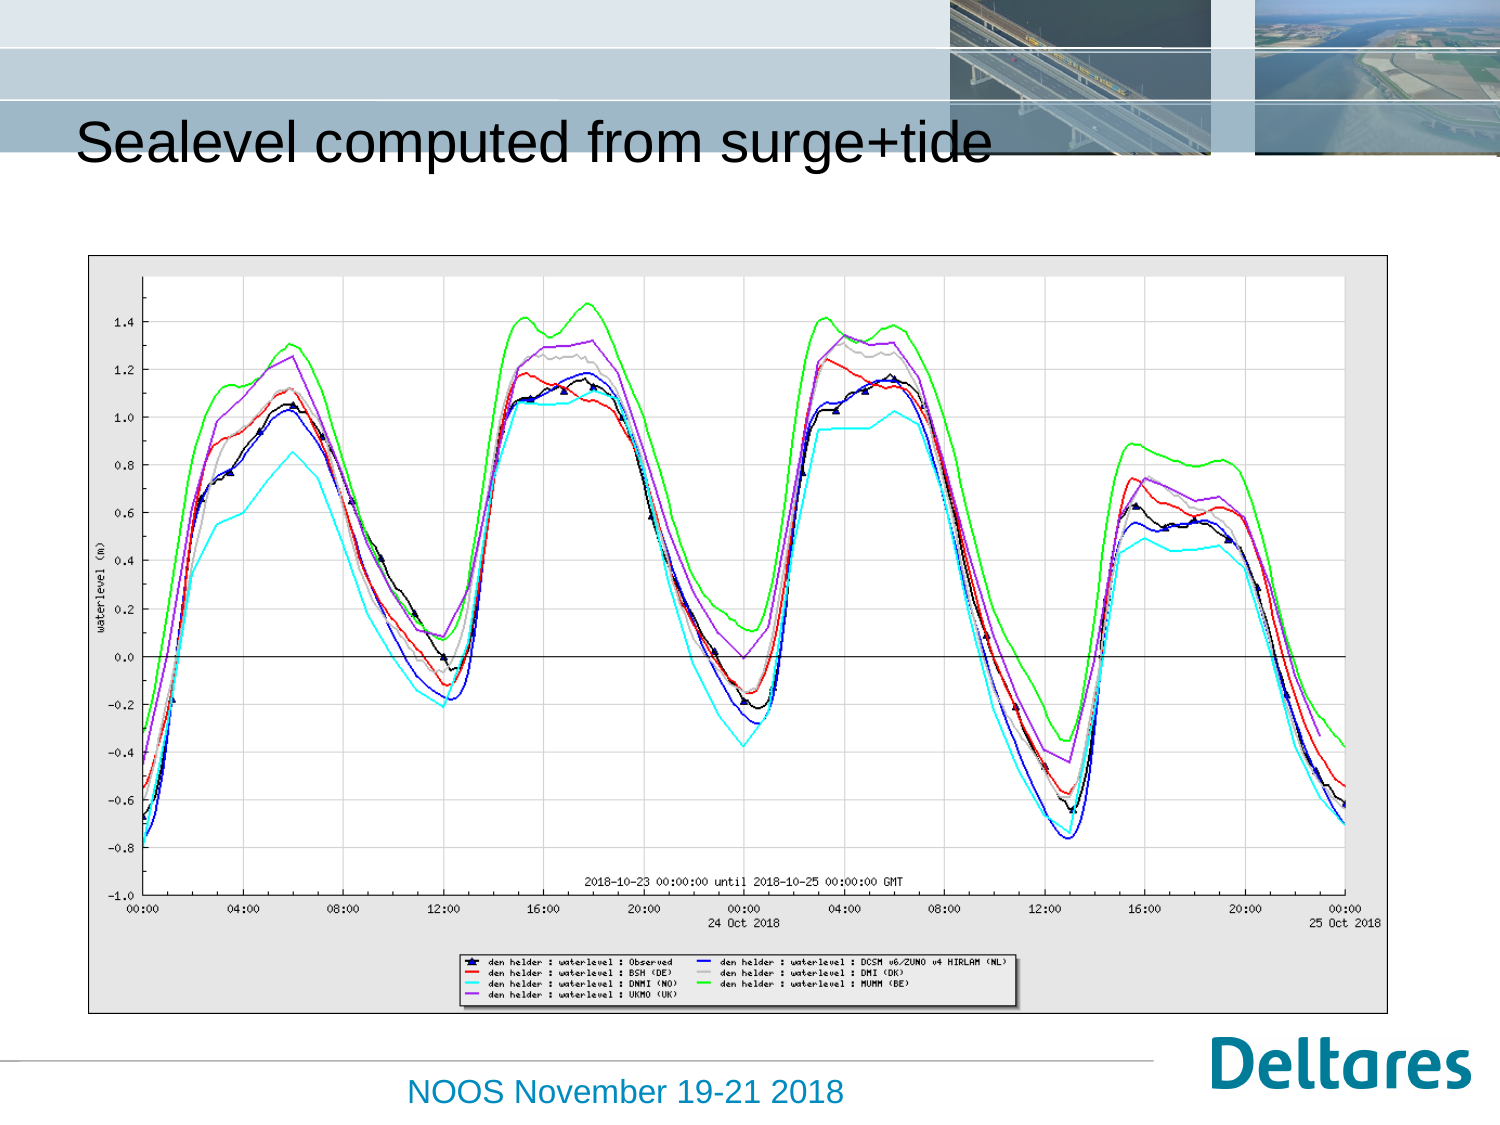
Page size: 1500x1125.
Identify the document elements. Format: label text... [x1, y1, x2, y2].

picture [1237, 1037, 1301, 1089]
picture [1425, 153, 1500, 157]
picture [88, 255, 1389, 1014]
picture [1330, 1037, 1471, 1089]
picture [1270, 1058, 1281, 1064]
picture [1222, 1046, 1243, 1080]
picture [1464, 1083, 1471, 1089]
picture [1419, 1058, 1430, 1064]
picture [1308, 1037, 1323, 1089]
picture [1353, 1058, 1367, 1081]
title Sealevel computed from surge+tide [75, 44, 1425, 233]
